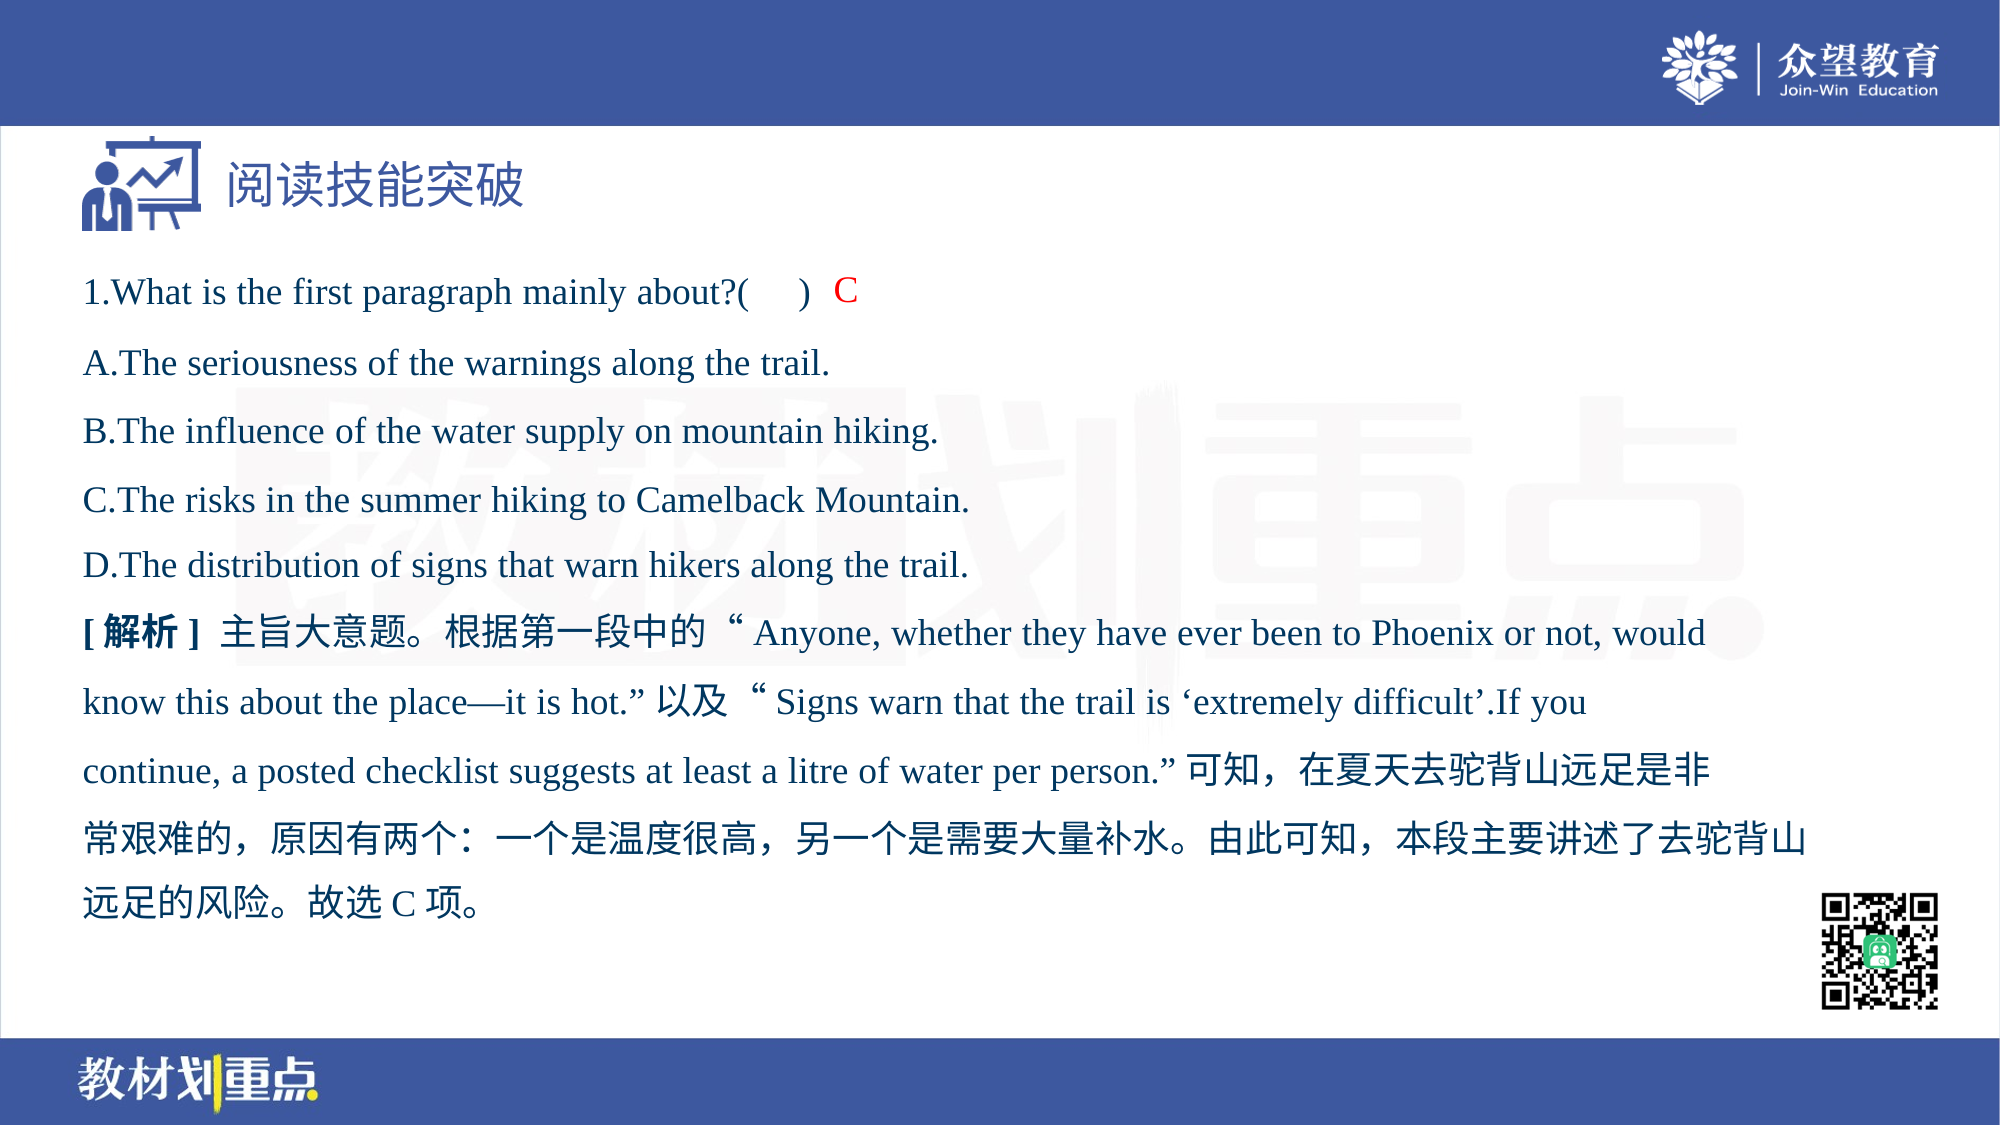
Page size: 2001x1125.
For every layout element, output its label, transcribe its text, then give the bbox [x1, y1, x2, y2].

picture [0, 0, 2000, 1125]
text_box 1.What is the first paragraph mainly about?( ) [82, 247, 1817, 306]
text_box A.The seriousness of the warnings along the trail. B.The influence of the water supply on mountain hiking. C.The risks in the summer hiking to Camelback Mountain. D.The distribution of signs that warn hikers along the trail. [82, 313, 1817, 578]
text_box [解析] 主旨大意题。根据第一段中的“Anyone, whether they have ever been to Phoenix or not, would know this about the place—it is hot.”以及“Signs warn that the trail is ‘extremely difficult’.If you continue, a posted checklist suggests at least a litre of water per person.”可知，在夏天去驼背山远足是非 常艰难的，原因有两个：一个是温度很高，另一个是需要大量补水。由此可知，本段主要讲述了去驼背山 远足的风险。故选C项。 [82, 584, 1817, 918]
text_box C [819, 245, 873, 304]
